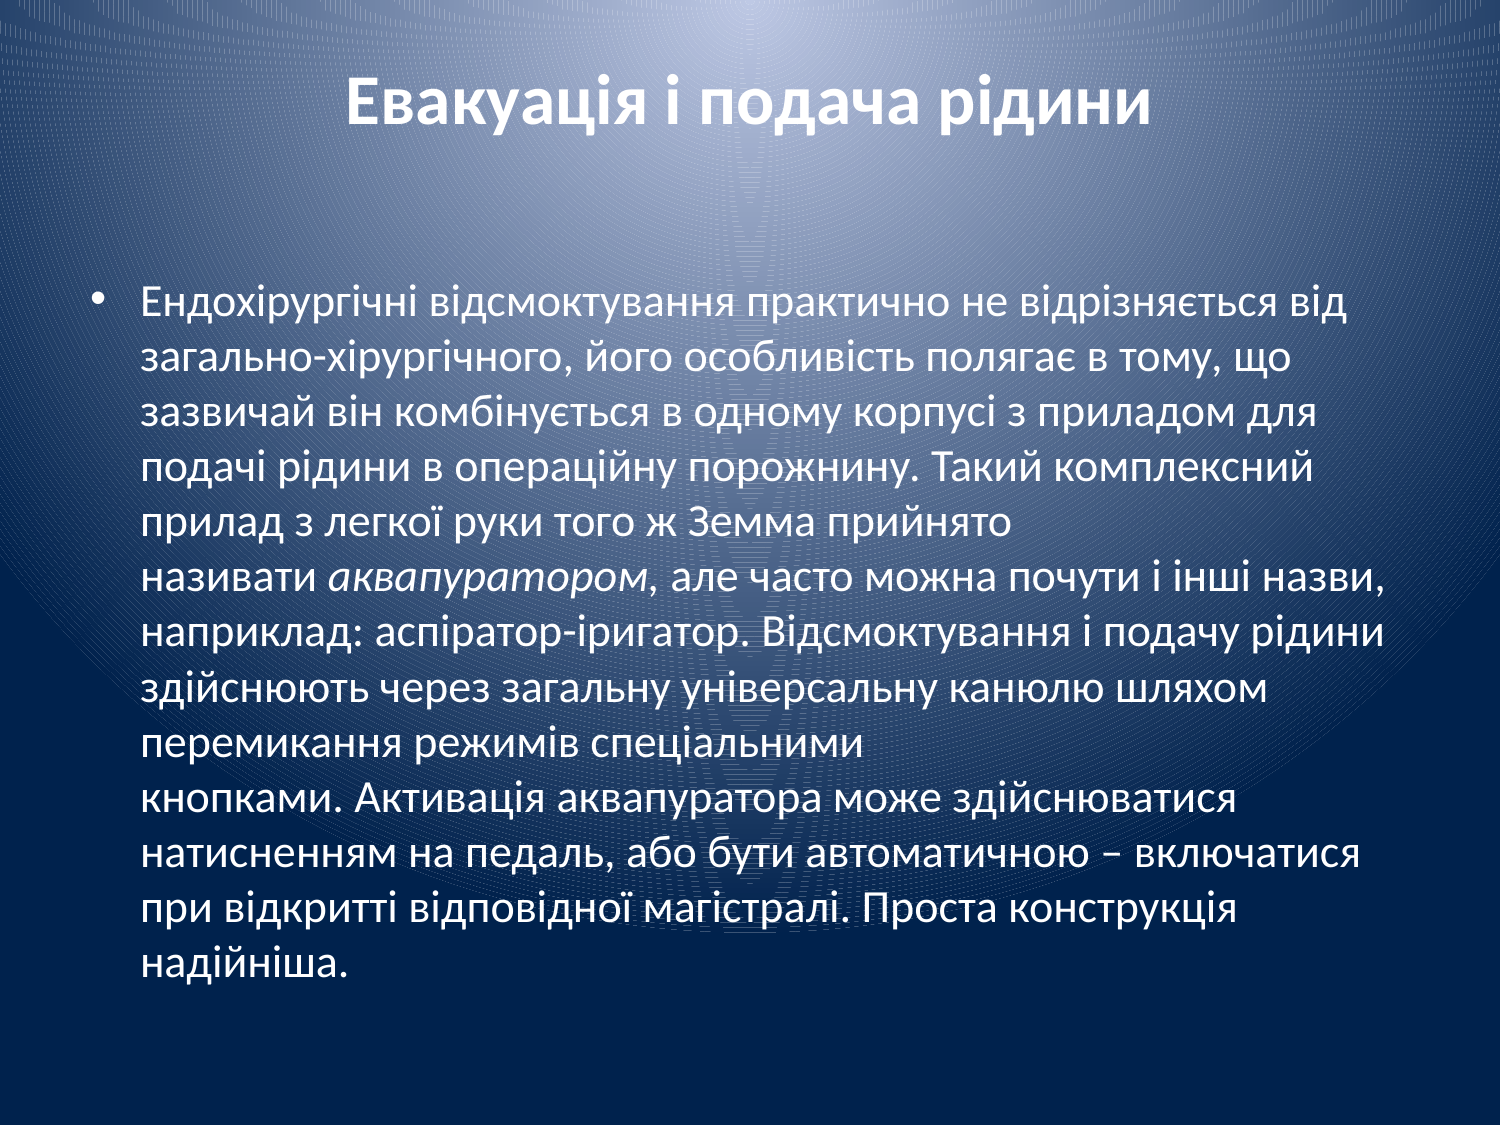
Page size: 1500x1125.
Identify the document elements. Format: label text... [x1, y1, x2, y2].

title Евакуація і подача рідини [75, 45, 1425, 233]
list Ендохірургічні відсмоктування практично не відрізняється від загально-хірургічного, його особливість полягає в тому, що зазвичай він комбінується в одному корпусі з приладом для подачі рідини в операційну порожнину. Такий комплексний прилад з легкої руки того ж Земма прийнято називати аквапуратором, але часто можна почути і інші назви, наприклад: аспіратор-іригатор. Відсмоктування і подачу рідини здійснюють через загальну універсальну канюлю шляхом перемикання режимів спеціальними кнопками. Активація аквапуратора може здійснюватися натисненням на педаль, або бути автоматичною – включатися при відкритті відповідної магістралі. Проста конструкція надійніша. [75, 262, 1425, 1005]
